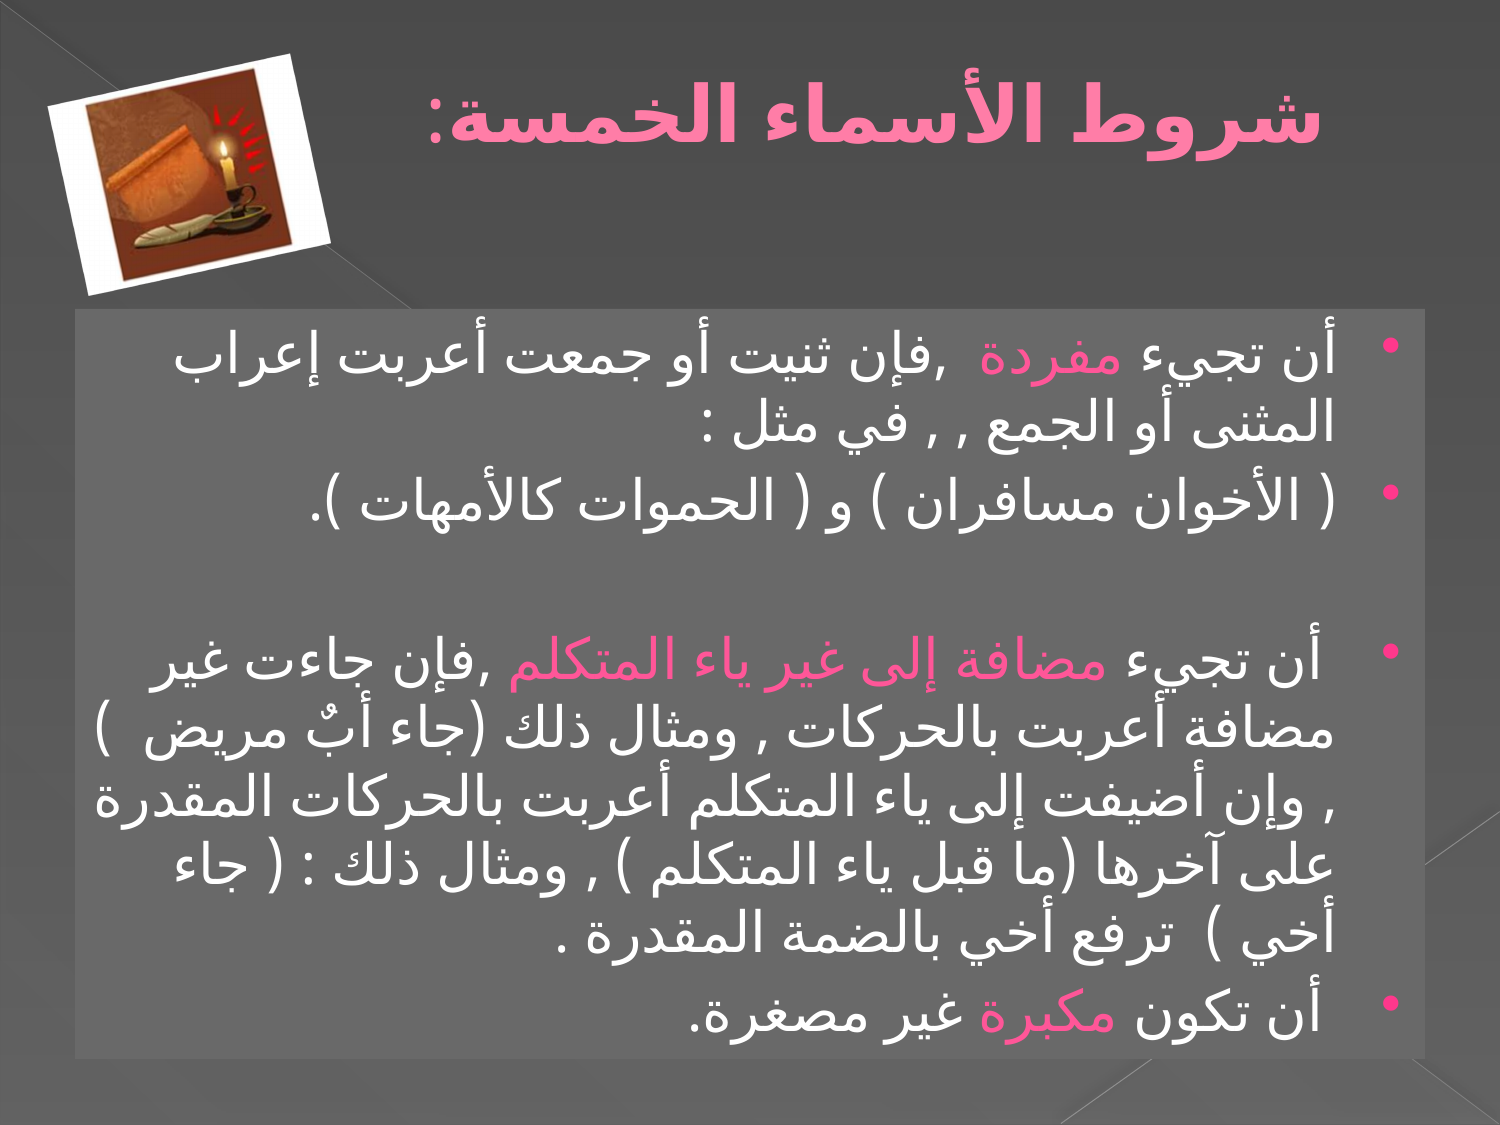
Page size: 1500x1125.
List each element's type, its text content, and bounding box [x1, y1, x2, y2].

picture [48, 54, 330, 295]
list أن تجيء مفردة ,فإن ثنيت أو جمعت أعربت إعراب المثنى أو الجمع , , في مثل : ( الأخوان مسافران ) و ( الحموات كالأمهات ). أن تجيء مضافة إلى غير ياء المتكلم ,فإن جاءت غير مضافة أعربت بالحركات , ومثال ذلك (جاء أبٌ مريض ) , وإن أضيفت إلى ياء المتكلم أعربت بالحركات المقدرة على آخرها (ما قبل ياء المتكلم ) , ومثال ذلك : ( جاء أخي ) ترفع أخي بالضمة المقدرة . أن تكون مكبرة غير مصغرة. [75, 308, 1425, 1059]
title شروط الأسماء الخمسة: [348, 43, 1425, 274]
